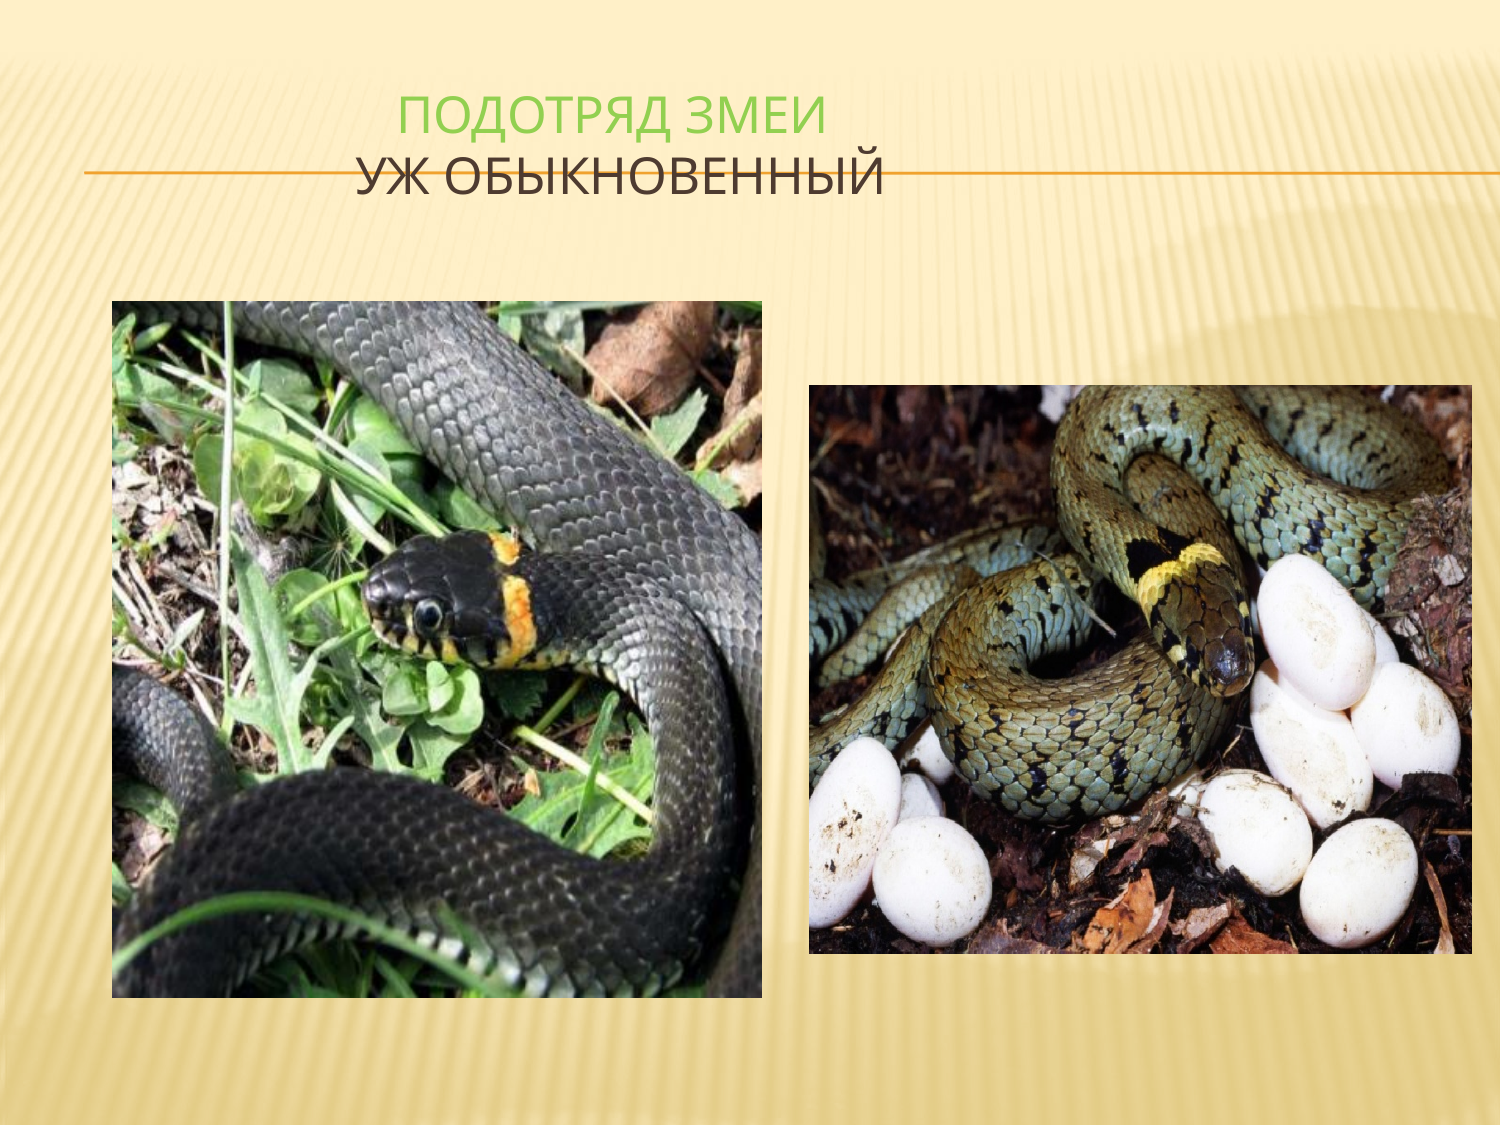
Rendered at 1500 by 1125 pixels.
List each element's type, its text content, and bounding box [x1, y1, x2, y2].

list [111, 301, 763, 998]
title подотряд змеи уж обыкновенный [50, 75, 1475, 213]
picture [808, 385, 1473, 954]
